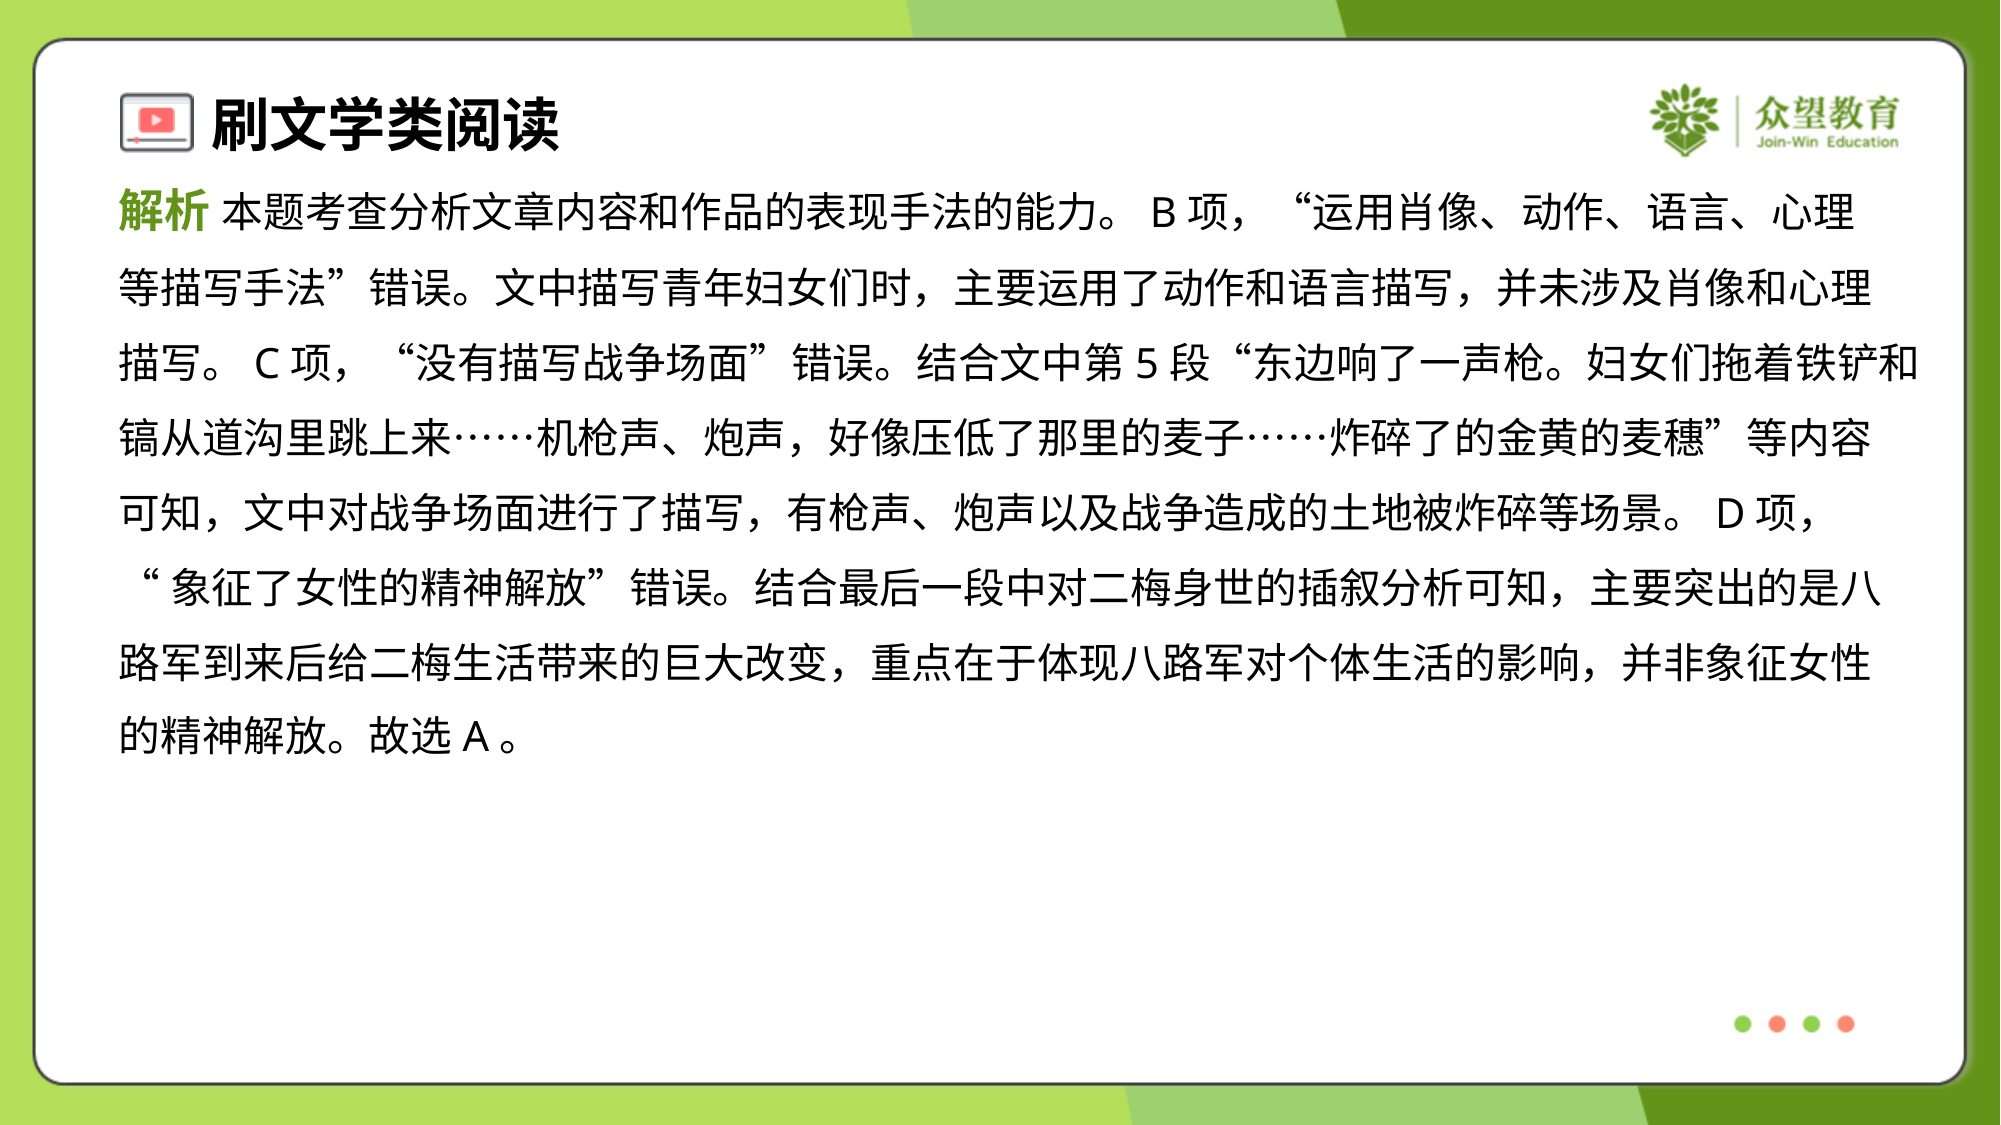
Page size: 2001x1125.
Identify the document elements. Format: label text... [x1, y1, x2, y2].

picture [0, 0, 2000, 1125]
text_box 解析 本题考查分析文章内容和作品的表现手法的能力。B项，“运用肖像、动作、语言、心理 等描写手法”错误。文中描写青年妇女们时，主要运用了动作和语言描写，并未涉及肖像和心理 描写。C项，“没有描写战争场面”错误。结合文中第5段“东边响了一声枪。妇女们拖着铁铲和 镐从道沟里跳上来……机枪声、炮声，好像压低了那里的麦子……炸碎了的金黄的麦穗”等内容 可知，文中对战争场面进行了描写，有枪声、炮声以及战争造成的土地被炸碎等场景。D项， “象征了女性的精神解放”错误。结合最后一段中对二梅身世的插叙分析可知，主要突出的是八 路军到来后给二梅生活带来的巨大改变，重点在于体现八路军对个体生活的影响，并非象征女性 的精神解放。故选A。 [118, 159, 1883, 752]
